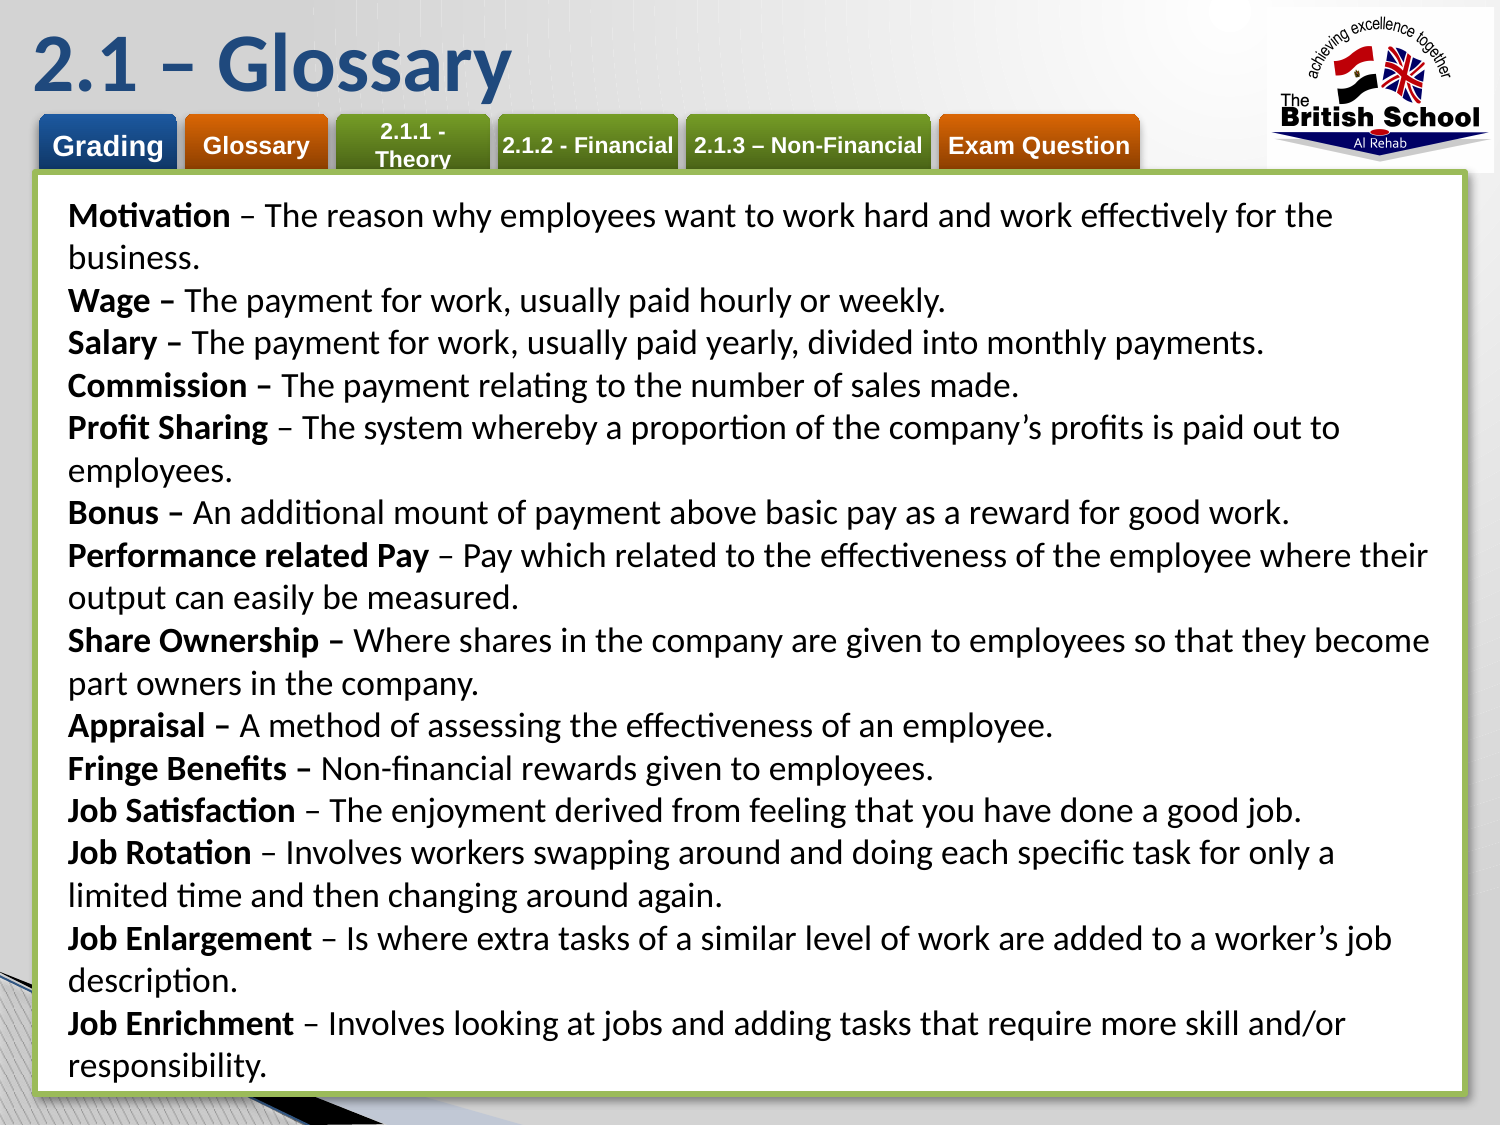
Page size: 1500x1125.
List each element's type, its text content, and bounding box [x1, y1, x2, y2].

picture [281, 1114, 303, 1125]
text_box Motivation – The reason why employees want to work hard and work effectively for the business. Wage – The payment for work, usually paid hourly or weekly. Salary – The payment for work, usually paid yearly, divided into monthly payments. Commission – The payment relating to the number of sales made. Profit Sharing – The system whereby a proportion of the company’s profits is paid out to employees. Bonus – An additional mount of payment above basic pay as a reward for good work. Performance related Pay – Pay which related to the effectiveness of the employee where their output can easily be measured. Share Ownership – Where shares in the company are given to employees so that they become part owners in the company. Appraisal – A method of assessing the effectiveness of an employee. Fringe Benefits – Non-financial rewards given to employees. Job Satisfaction – The enjoyment derived from feeling that you have done a good job. Job Rotation – Involves workers swapping around and doing each specific task for only a limited time and then changing around again. Job Enlargement – Is where extra tasks of a similar level of work are added to a worker’s job description. Job Enrichment – Involves looking at jobs and adding tasks that require more skill and/or responsibility. [53, 184, 1447, 1093]
picture [1267, 7, 1495, 173]
title 2.1 – Glossary [17, 7, 1235, 110]
